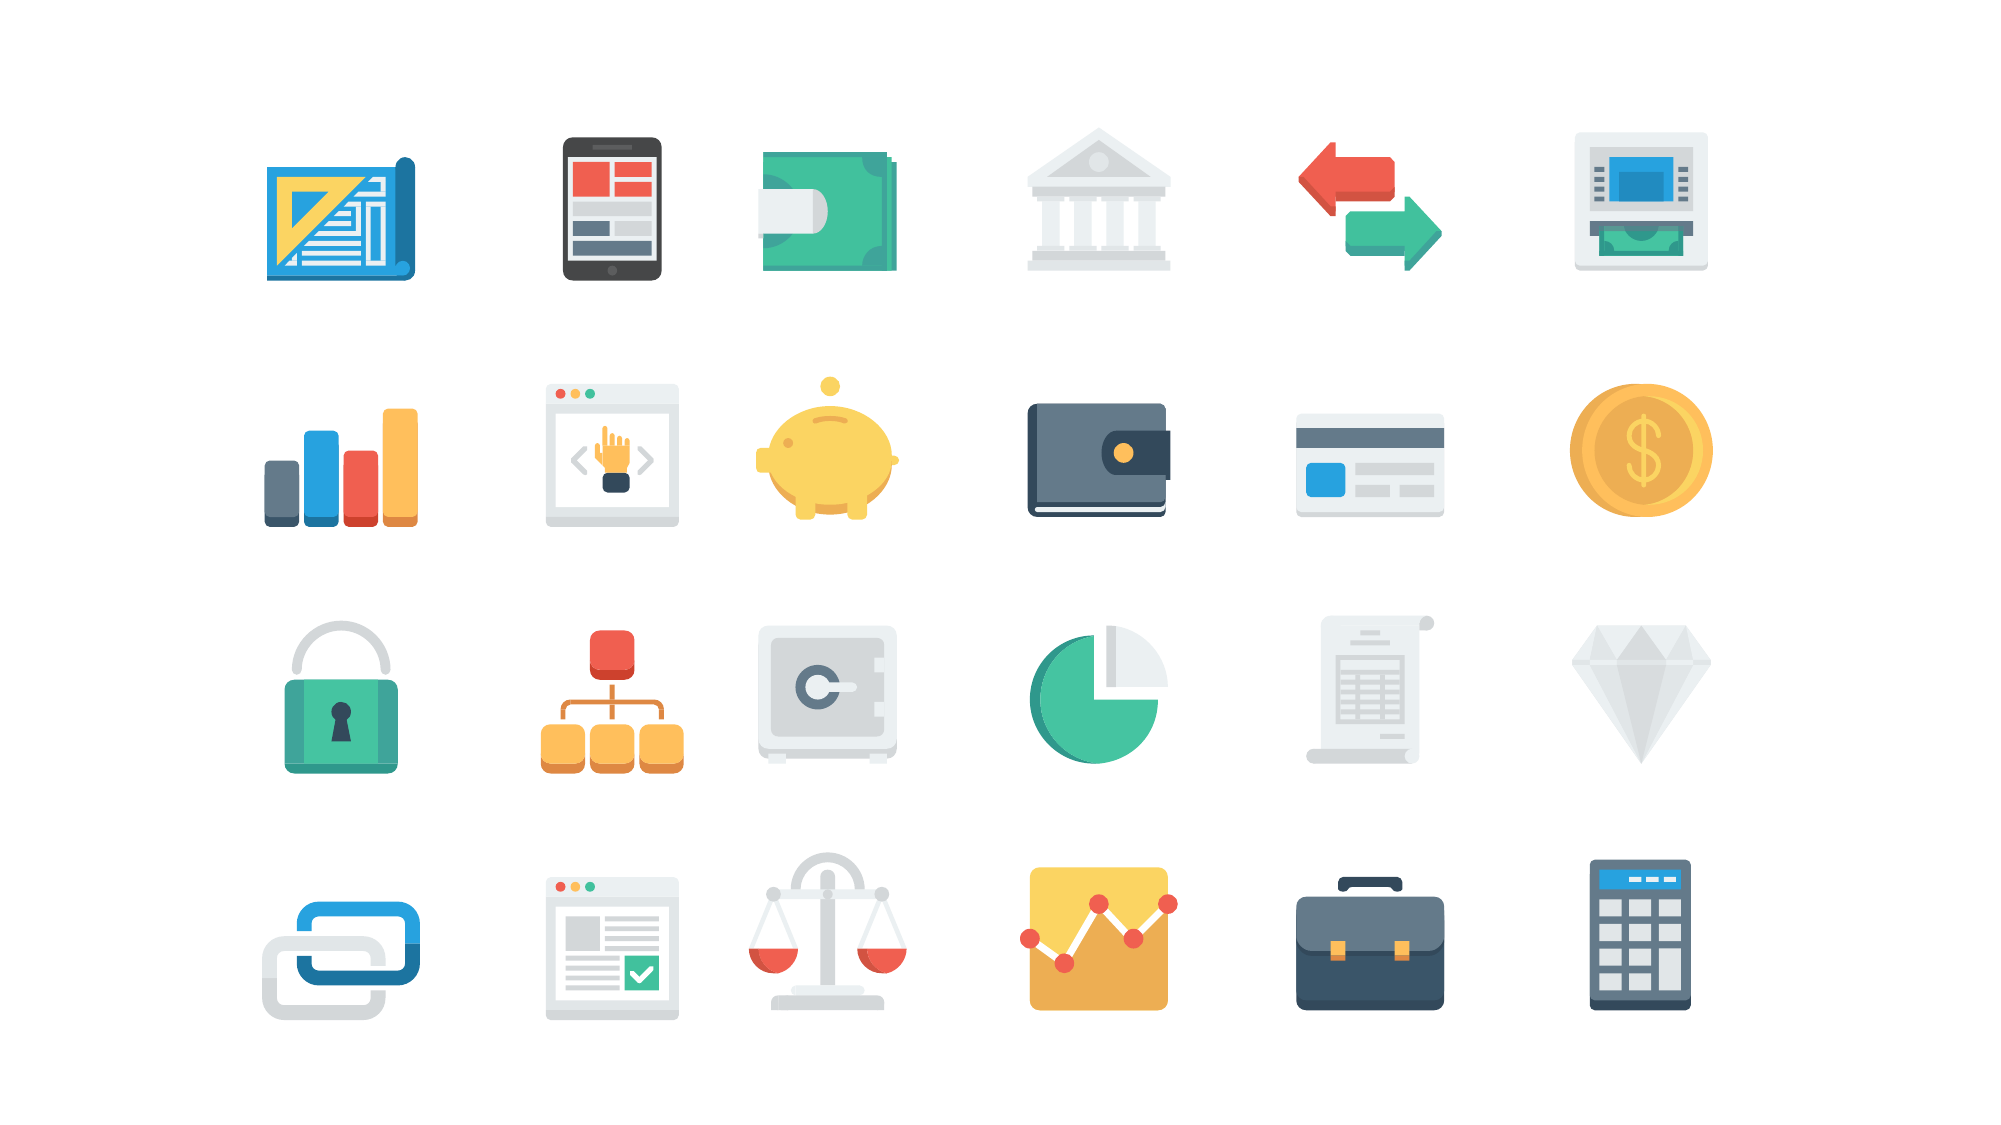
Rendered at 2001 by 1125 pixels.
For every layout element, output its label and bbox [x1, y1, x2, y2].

text_box [262, 901, 420, 1021]
text_box [1296, 413, 1445, 518]
text_box [1589, 859, 1691, 1011]
text_box [758, 625, 897, 764]
text_box [1574, 132, 1708, 271]
text_box [267, 157, 416, 281]
text_box [758, 152, 897, 271]
text_box [756, 376, 900, 520]
text_box [545, 877, 679, 1021]
text_box [1306, 615, 1435, 764]
text_box [1027, 403, 1171, 517]
text_box [540, 630, 684, 774]
text_box [284, 620, 398, 774]
text_box [748, 852, 907, 1011]
text_box [545, 383, 679, 527]
text_box [1029, 625, 1168, 764]
text_box [1569, 383, 1713, 517]
text_box [1296, 876, 1445, 1011]
text_box [1027, 127, 1171, 271]
text_box [1298, 142, 1442, 271]
text_box [264, 408, 418, 527]
text_box [1572, 625, 1711, 764]
text_box [1019, 867, 1178, 1011]
text_box [562, 137, 662, 281]
